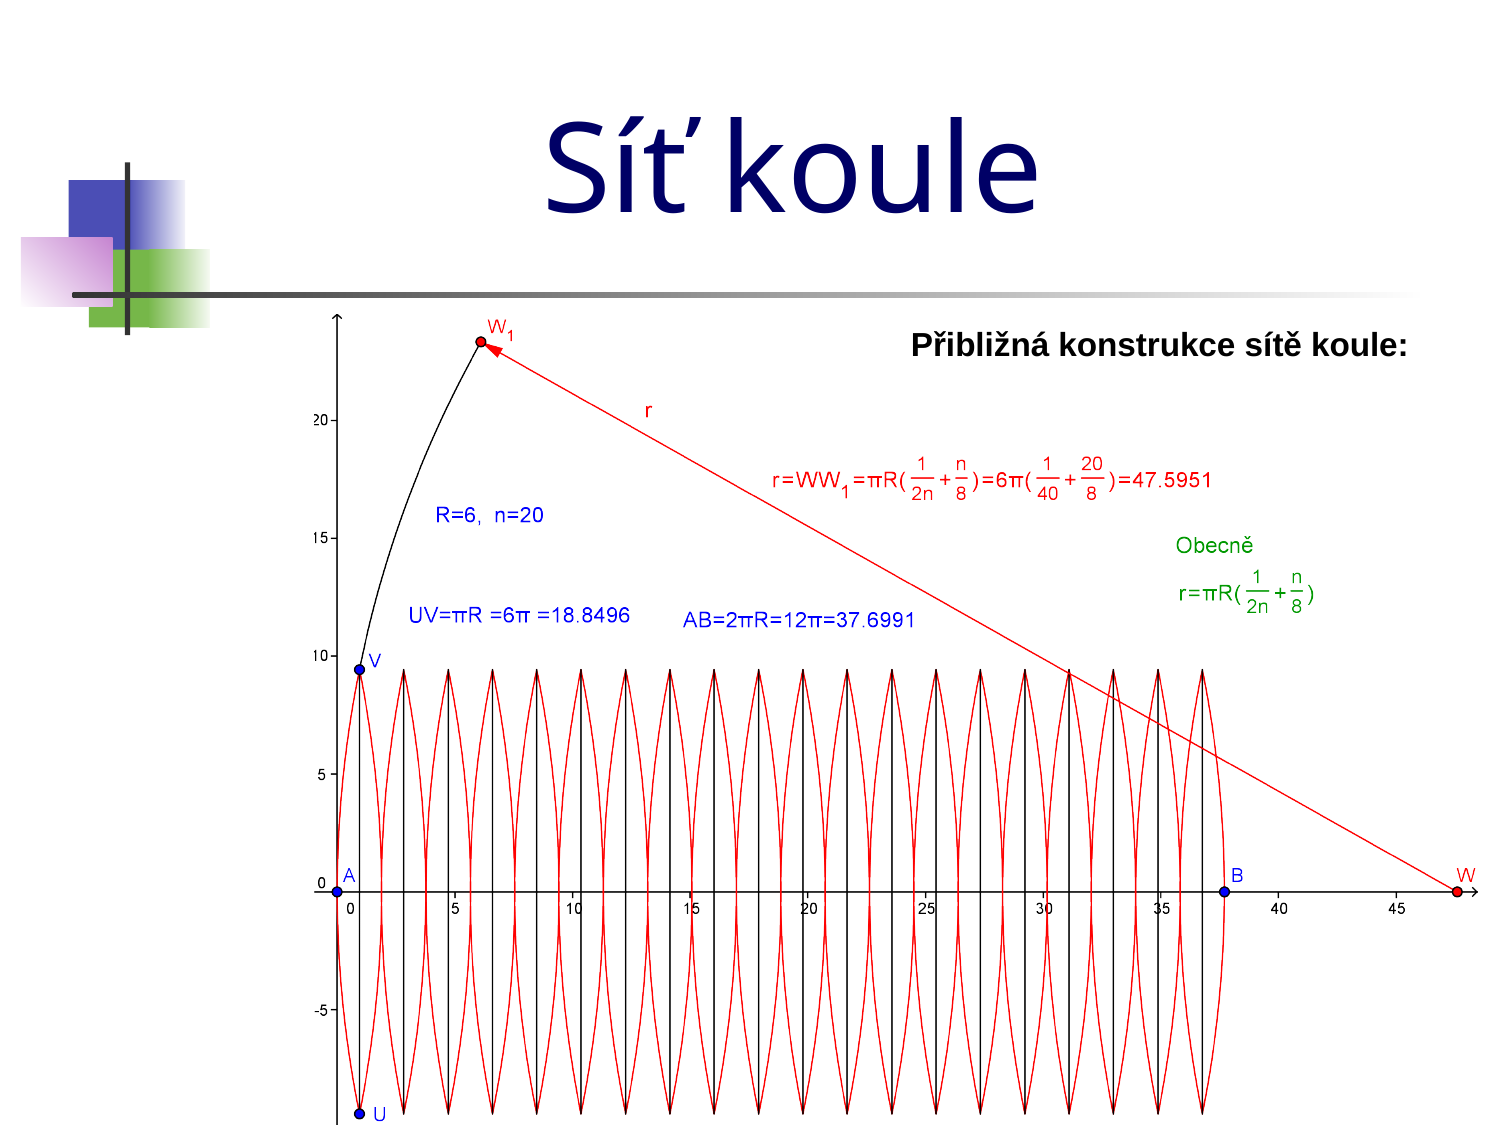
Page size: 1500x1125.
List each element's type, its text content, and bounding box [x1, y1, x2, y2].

picture [314, 314, 1479, 1125]
text_box Síť koule [115, 42, 1471, 283]
